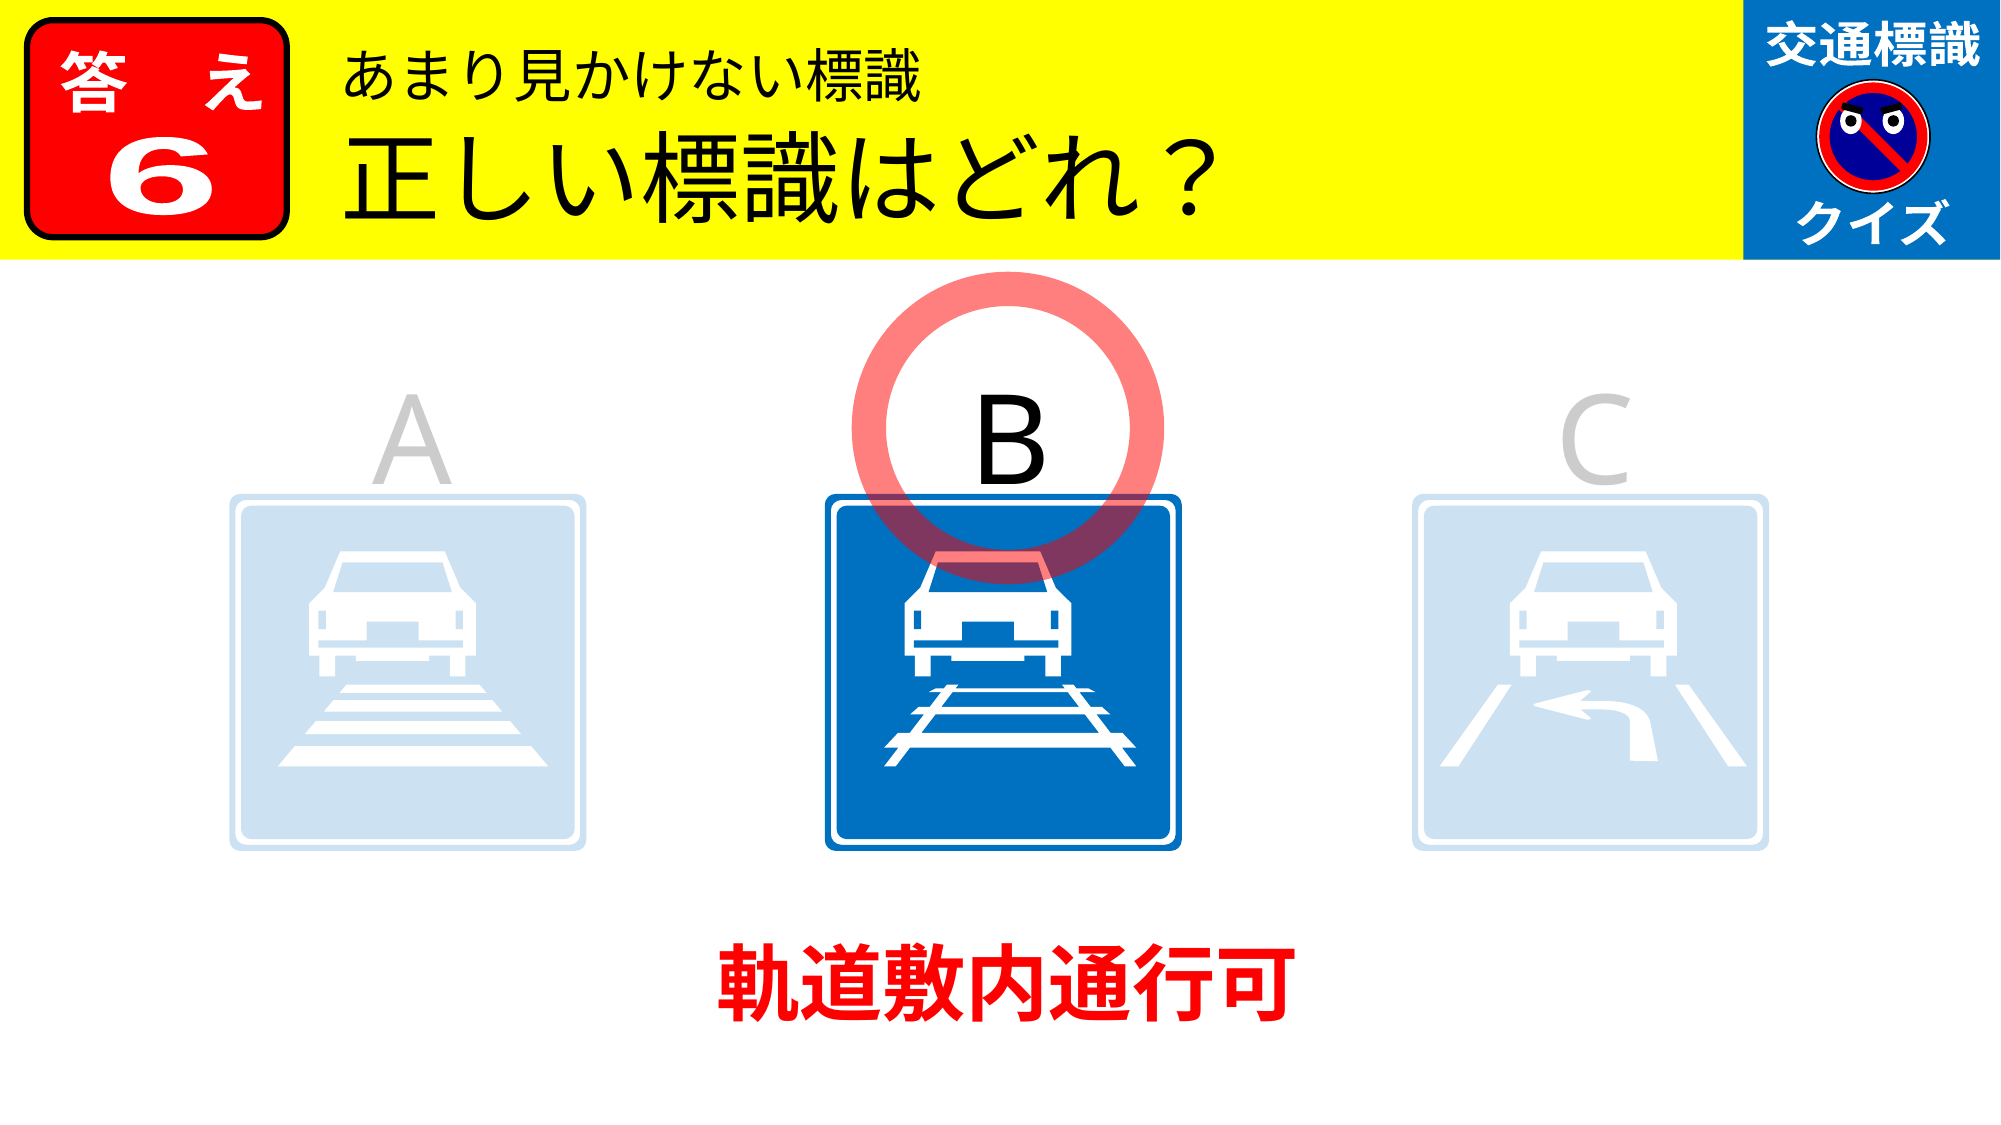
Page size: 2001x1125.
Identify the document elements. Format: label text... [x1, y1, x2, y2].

text_box B [954, 352, 1066, 492]
text_box [1339, 311, 1861, 950]
text_box 軌道敷内通行可 [701, 924, 1314, 1039]
text_box [152, 311, 674, 950]
text_box あまり見かけない標識 [324, 32, 937, 117]
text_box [1411, 493, 1770, 852]
text_box [851, 271, 1165, 492]
text_box 正しい標識はどれ？ [325, 107, 1256, 243]
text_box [824, 493, 1183, 852]
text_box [229, 493, 587, 852]
